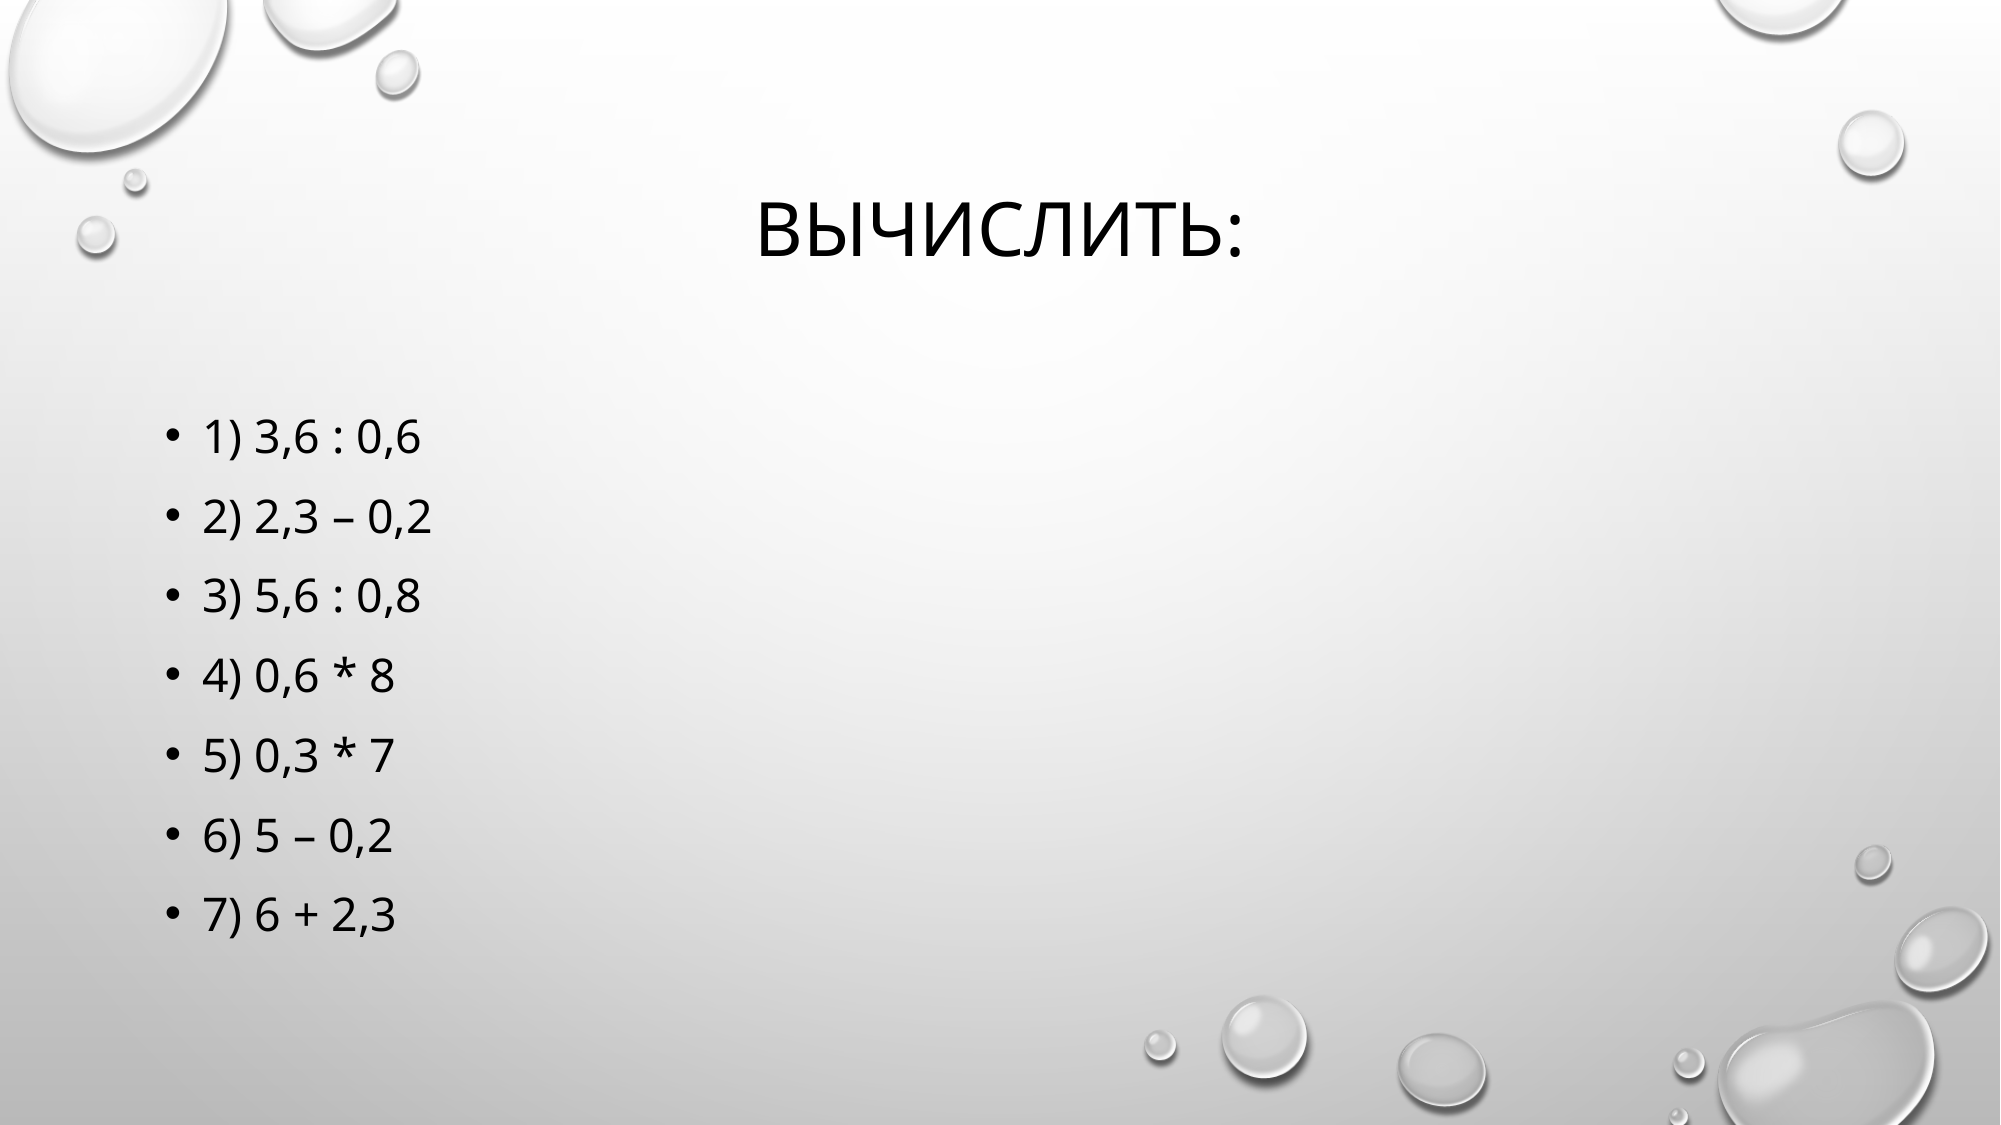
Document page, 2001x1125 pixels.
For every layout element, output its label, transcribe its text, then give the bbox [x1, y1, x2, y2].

title Вычислить: [149, 101, 1851, 364]
list 1) 3,6 : 0,6 2) 2,3 – 0,2 3) 5,6 : 0,8 4) 0,6 * 8 5) 0,3 * 7 6) 5 – 0,2 7) 6 + 2,3 [149, 388, 1850, 950]
picture [0, 0, 2000, 1125]
